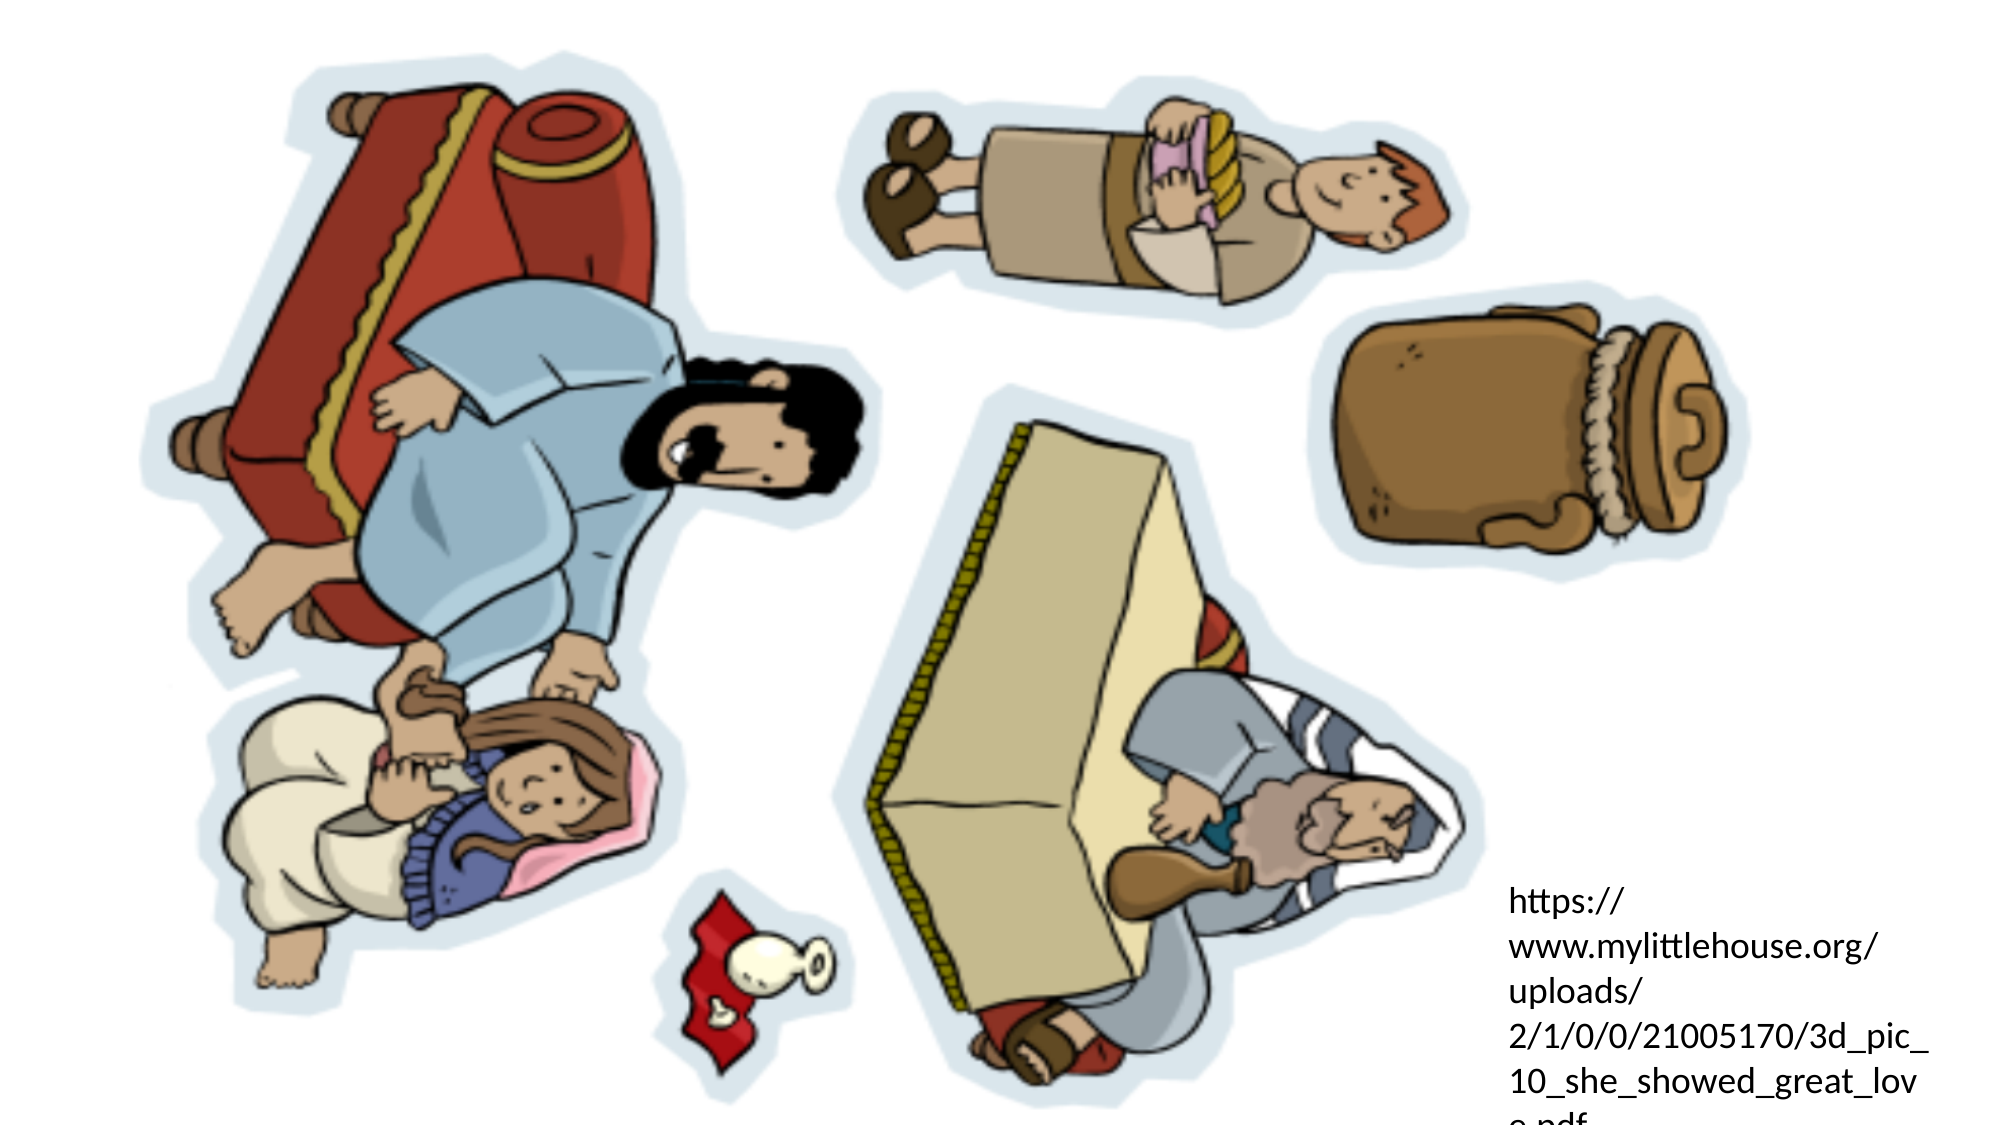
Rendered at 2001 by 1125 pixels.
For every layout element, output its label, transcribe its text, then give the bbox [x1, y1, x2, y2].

picture [140, 0, 1799, 1125]
text_box https://www.mylittlehouse.org/uploads/2/1/0/0/21005170/3d_pic_10_she_showed_great_love.pdf [1537, 868, 1946, 1125]
